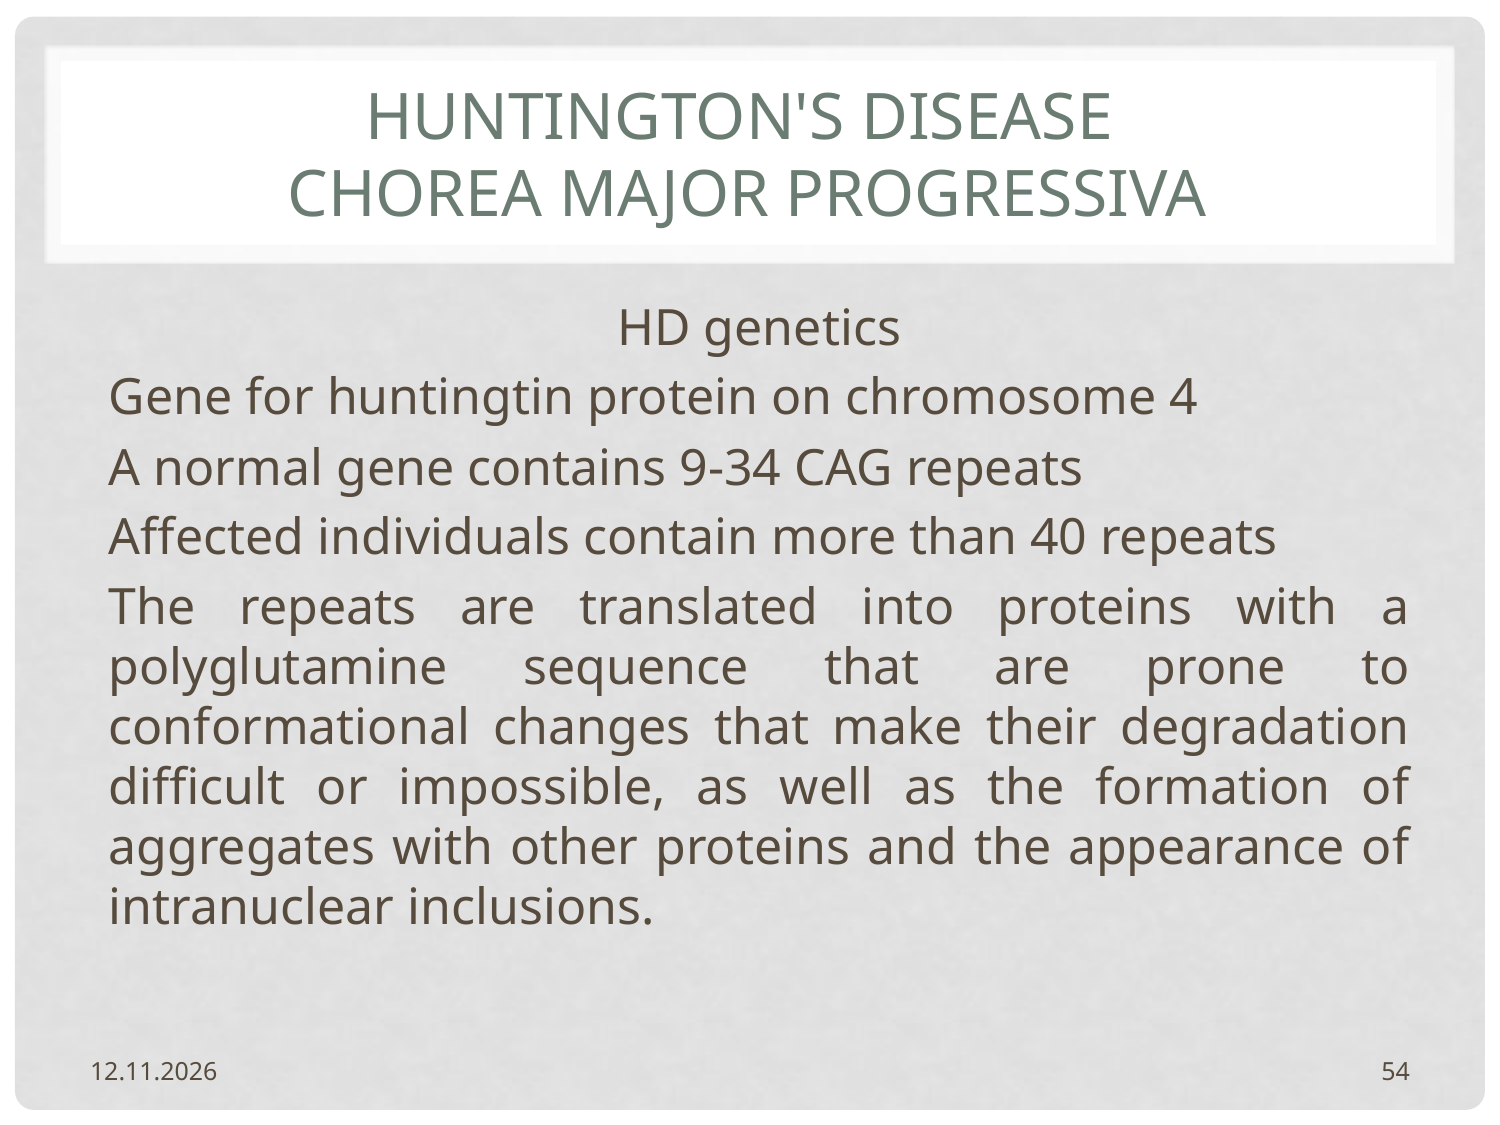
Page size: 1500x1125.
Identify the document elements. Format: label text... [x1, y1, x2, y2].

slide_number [75, 1042, 425, 1103]
list HD genetics Gene for huntingtin protein on chromosome 4 A normal gene contains 9-34 CAG repeats Affected individuals contain more than 40 repeats The repeats are translated into proteins with a polyglutamine sequence that are prone to conformational changes that make their degradation difficult or impossible, as well as the formation of aggregates with other proteins and the appearance of intranuclear inclusions. [75, 287, 1425, 1005]
title HUNTINGTON'S DISEASE Chorea major progressiva [69, 66, 1425, 238]
slide_number 54 [1074, 1042, 1425, 1103]
